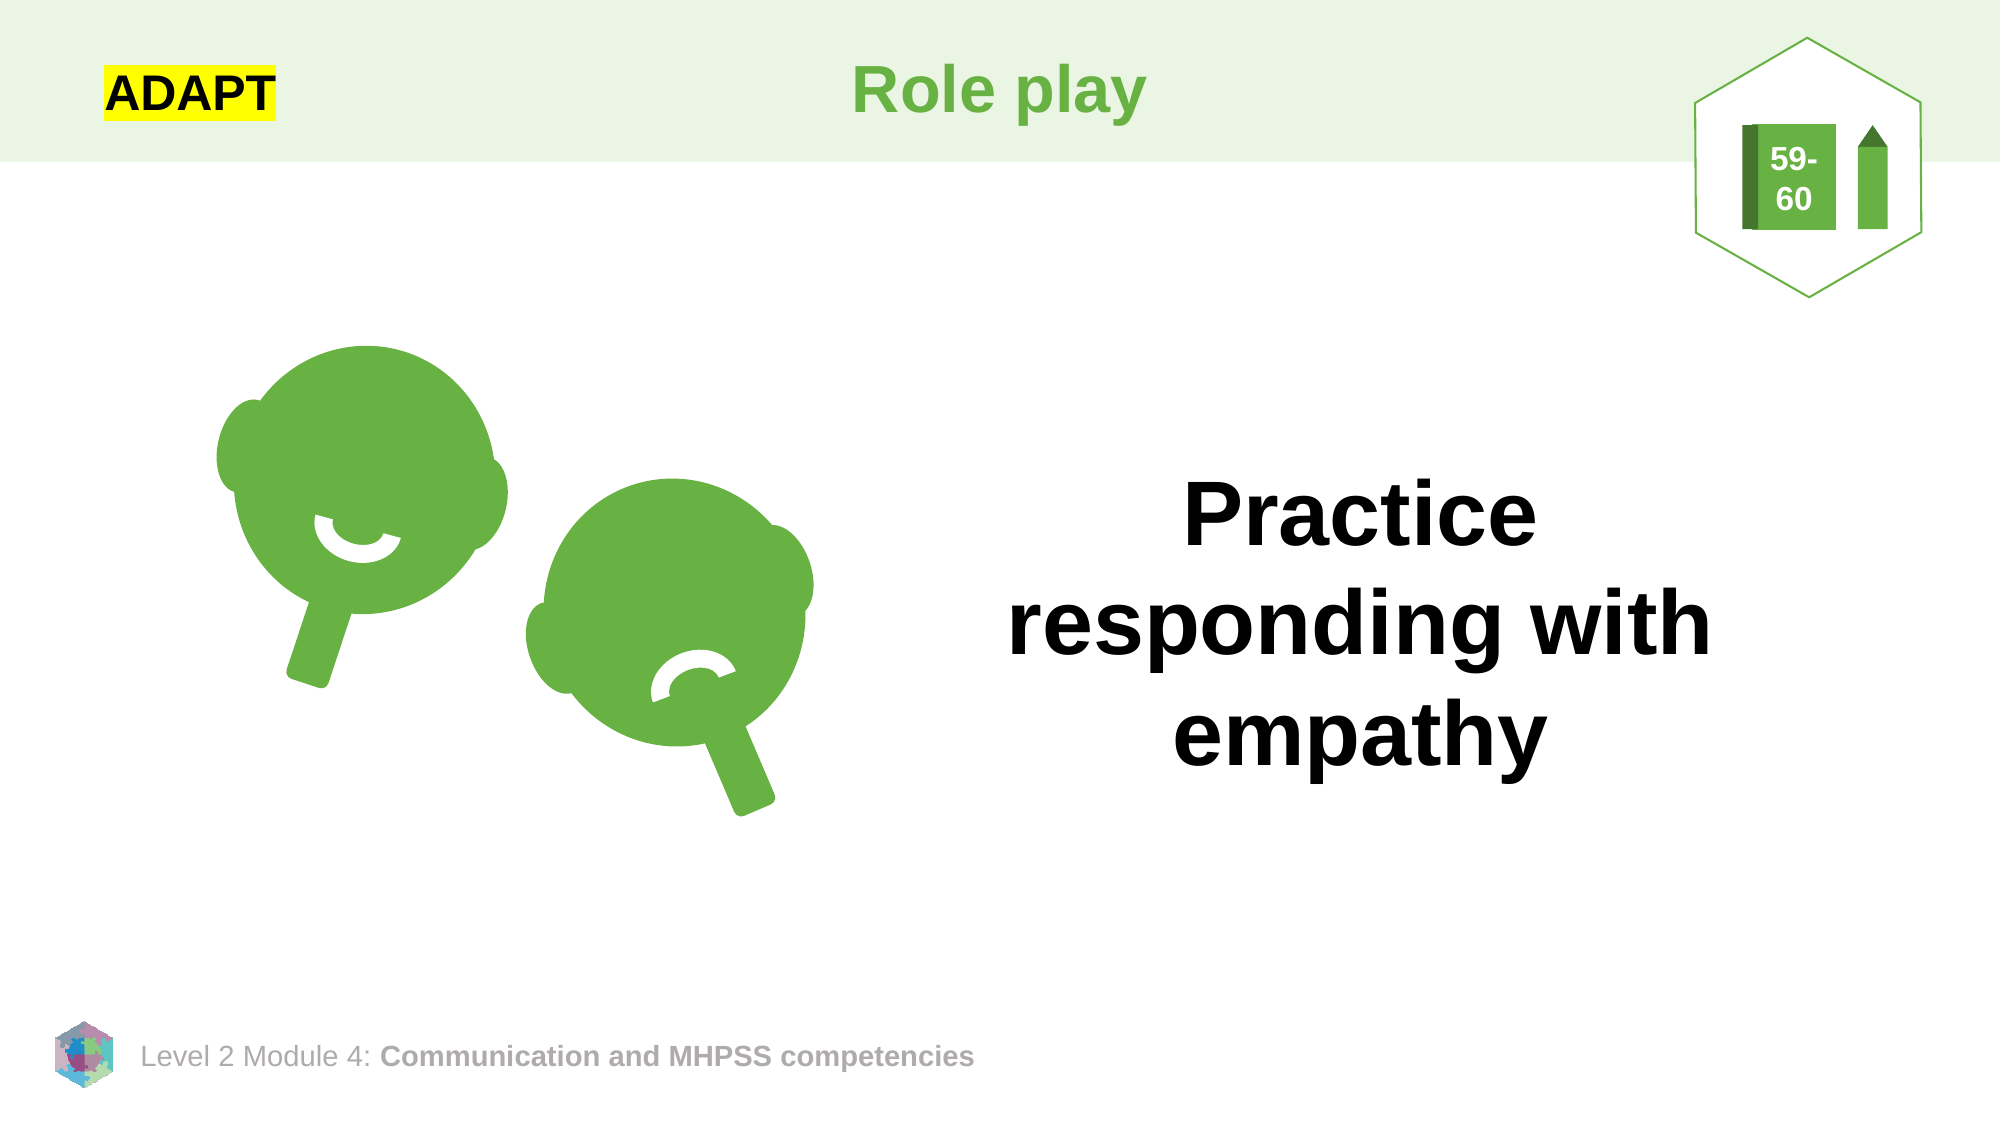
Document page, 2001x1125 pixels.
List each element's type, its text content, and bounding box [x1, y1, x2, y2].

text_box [1677, 55, 1939, 280]
text_box Practice responding with empathy [976, 446, 1745, 791]
text_box ADAPT [74, 53, 306, 129]
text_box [549, 473, 838, 820]
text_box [217, 345, 507, 687]
title Role play [137, 19, 1863, 163]
picture [55, 1021, 113, 1088]
